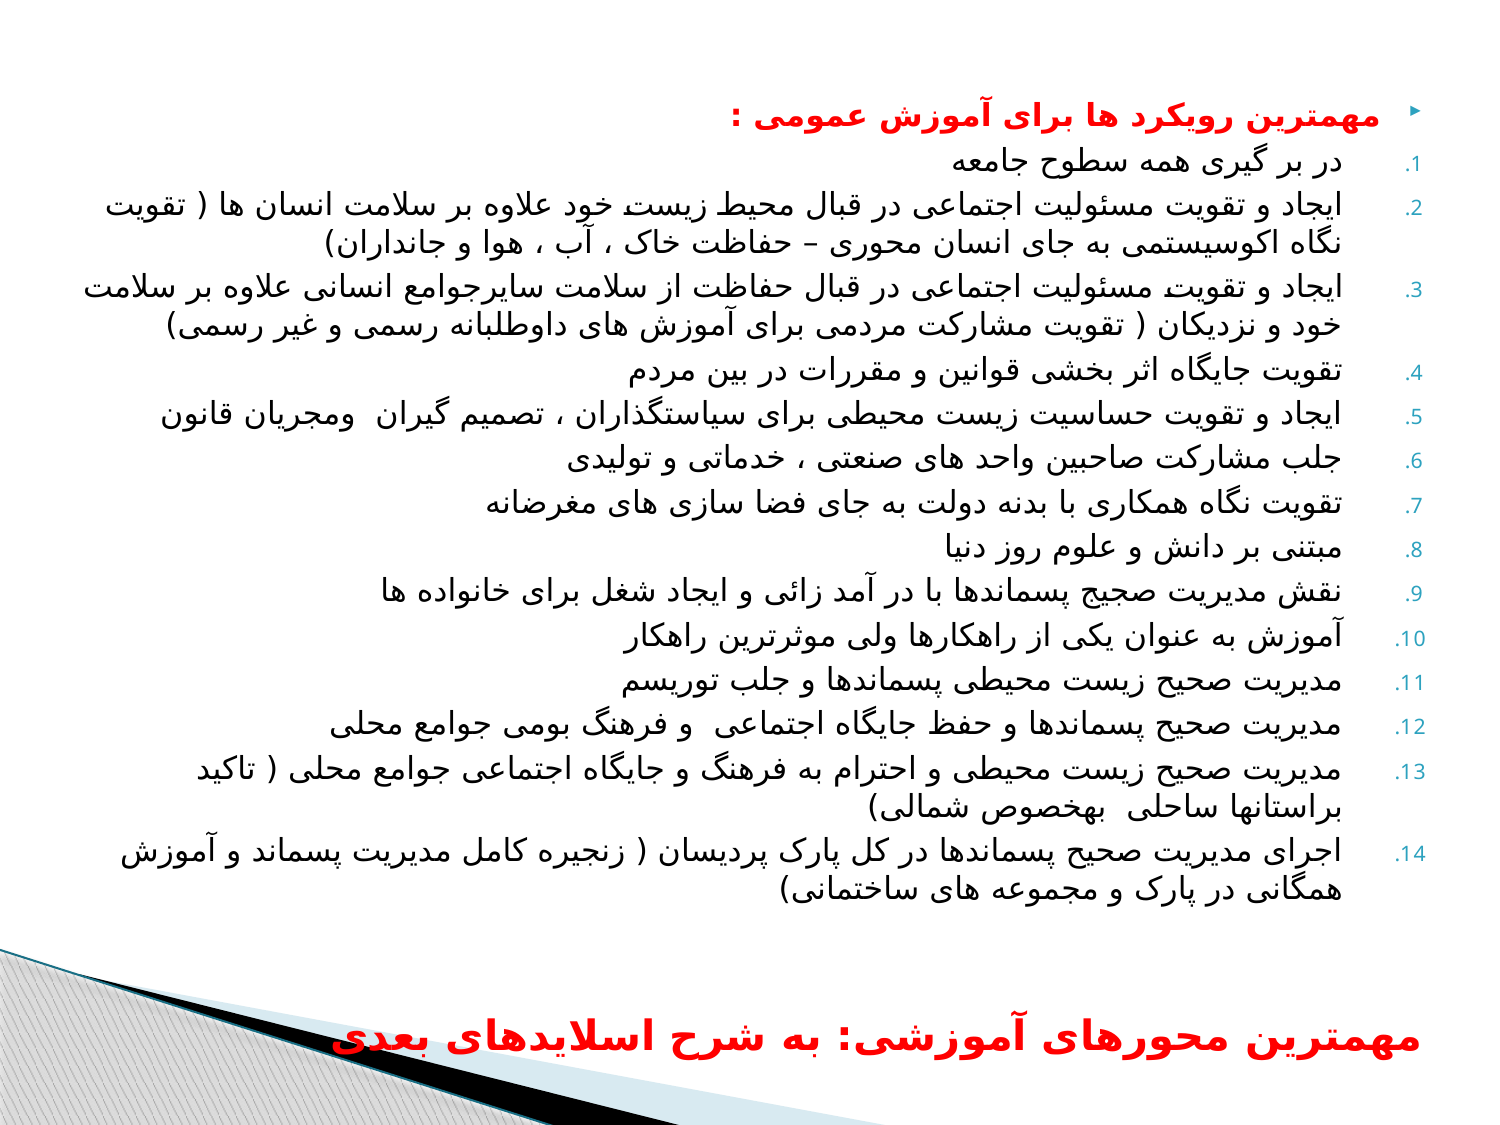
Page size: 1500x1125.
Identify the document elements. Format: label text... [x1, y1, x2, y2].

list مهمترین رویکرد ها برای آموزش عمومی : در بر گیری همه سطوح جامعه ایجاد و تقویت مسئولیت اجتماعی در قبال محیط زیست خود علاوه بر سلامت انسان ها ( تقویت نگاه اکوسیستمی به جای انسان محوری – حفاظت خاک ، آب ، هوا و جانداران) ایجاد و تقویت مسئولیت اجتماعی در قبال حفاظت از سلامت سایرجوامع انسانی علاوه بر سلامت خود و نزدیکان ( تقویت مشارکت مردمی برای آموزش های داوطلبانه رسمی و غیر رسمی) تقویت جایگاه اثر بخشی قوانین و مقررات در بین مردم ایجاد و تقویت حساسیت زیست محیطی برای سیاستگذاران ، تصمیم گیران ومجریان قانون جلب مشارکت صاحبین واحد های صنعتی ، خدماتی و تولیدی تقویت نگاه همکاری با بدنه دولت به جای فضا سازی های مغرضانه مبتنی بر دانش و علوم روز دنیا نقش مدیریت صجیج پسماندها با در آمد زائی و ایجاد شغل برای خانواده ها آموزش به عنوان یکی از راهکارها ولی موثرترین راهکار مدیریت صحیح زیست محیطی پسماندها و جلب توریسم مدیریت صحیح پسماندها و حفظ جایگاه اجتماعی و فرهنگ بومی جوامع محلی مدیریت صحیح زیست محیطی و احترام به فرهنگ و جایگاه اجتماعی جوامع محلی ( تاکید براستانها ساحلی بهخصوص شمالی) اجرای مدیریت صحیح پسماندها در کل پارک پردیسان ( زنجیره کامل مدیریت پسماند و آموزش همگانی در پارک و مجموعه های ساختمانی) [62, 87, 1450, 938]
title مهمترین محورهای آموزشی: به شرح اسلایدهای بعدی [87, 999, 1438, 1068]
